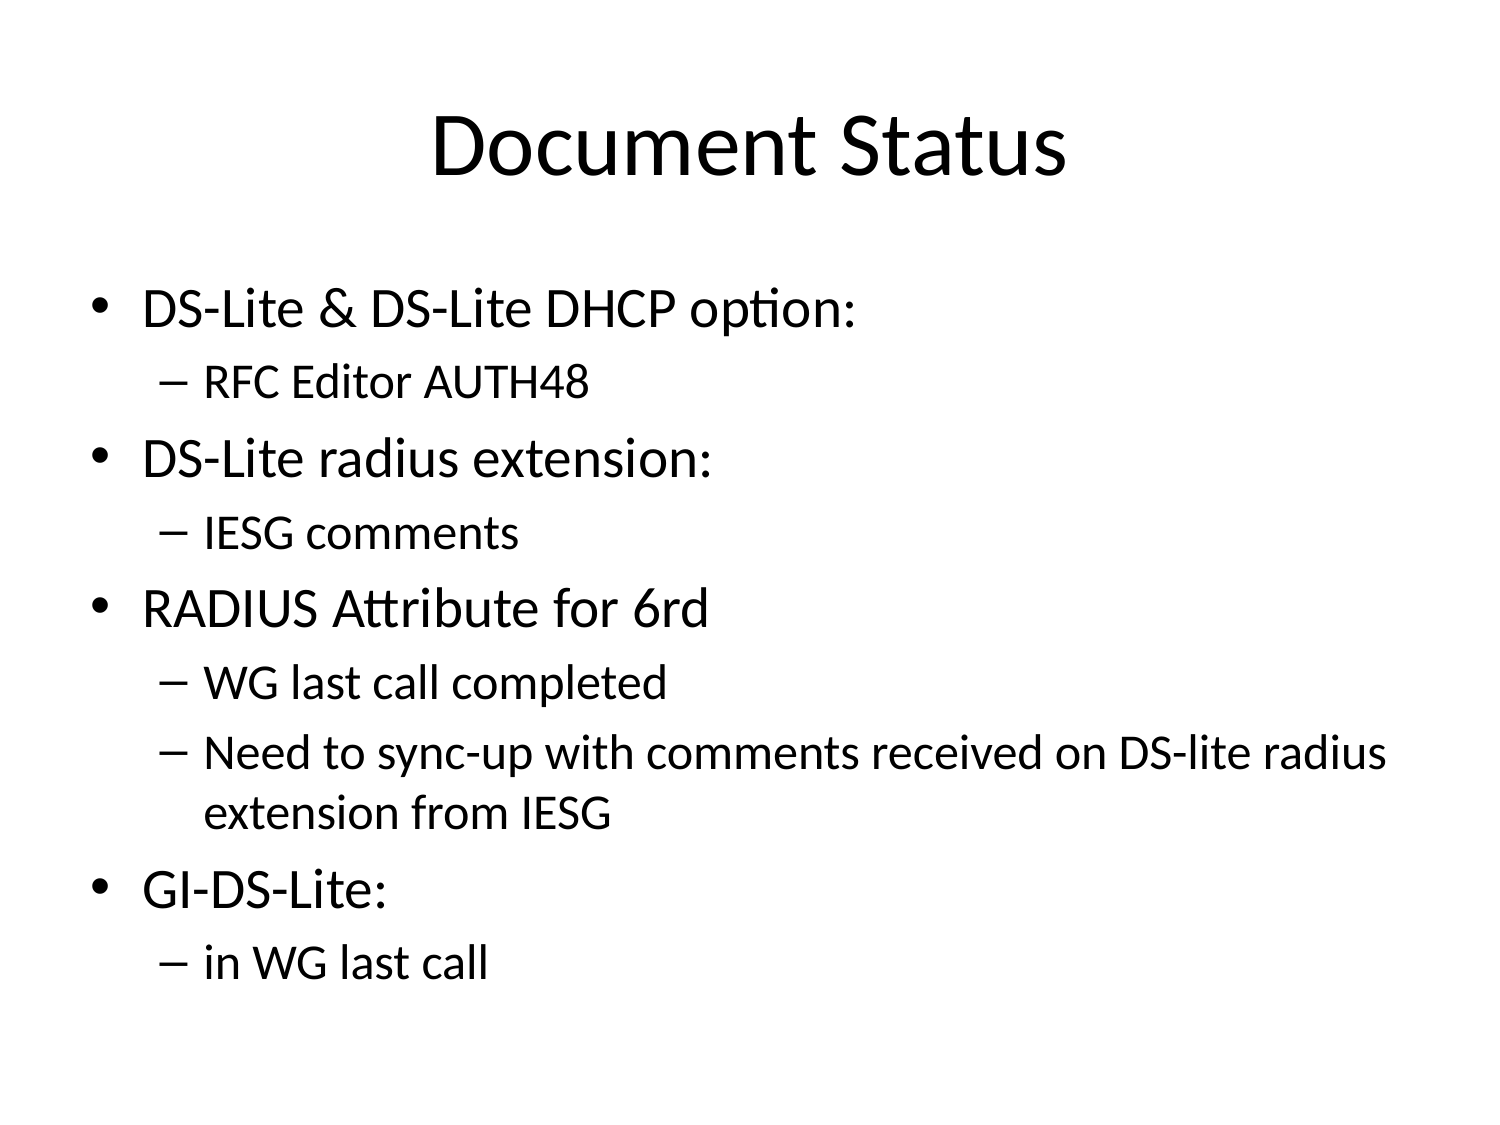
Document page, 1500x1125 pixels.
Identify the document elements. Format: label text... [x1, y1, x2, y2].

list DS-Lite & DS-Lite DHCP option: RFC Editor AUTH48 DS-Lite radius extension: IESG comments RADIUS Attribute for 6rd WG last call completed Need to sync-up with comments received on DS-lite radius extension from IESG GI-DS-Lite: in WG last call [75, 262, 1425, 1005]
title Document Status [75, 45, 1425, 233]
